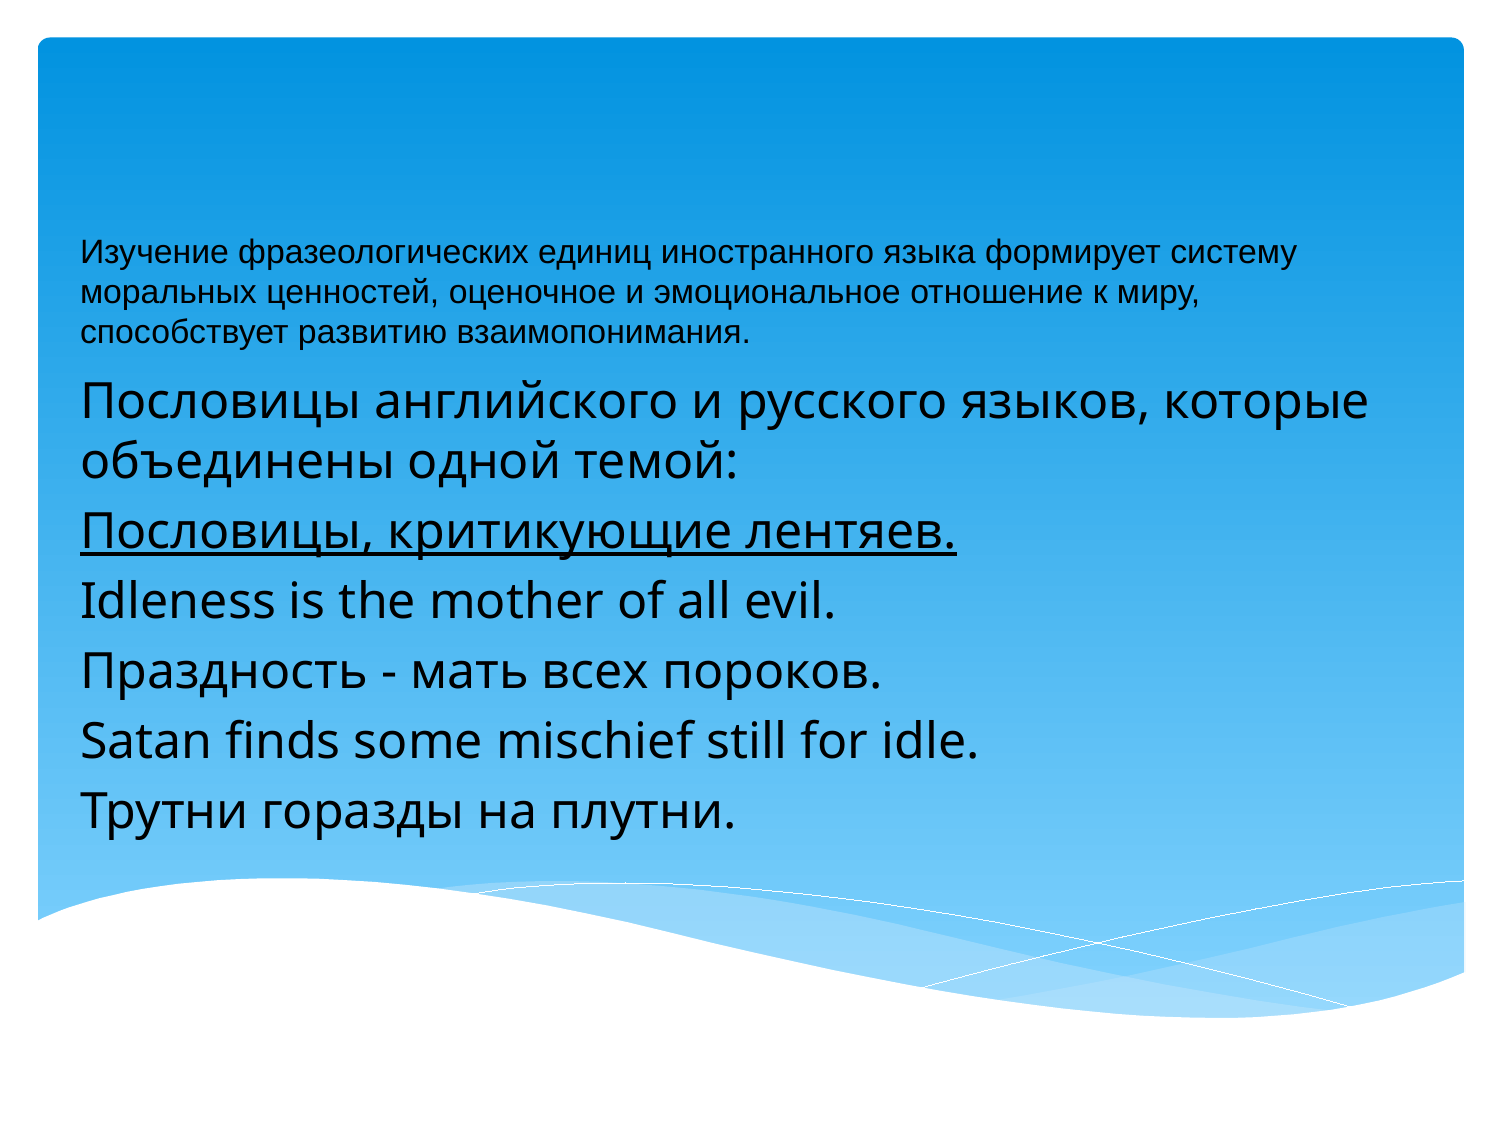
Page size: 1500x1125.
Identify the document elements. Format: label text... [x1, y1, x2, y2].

subtitle Пословицы английского и русского языков, которые объединены одной темой: Пословицы, критикующие лентяев. Idleness is the mother of all evil. Праздность - мать всех пороков. Satan finds some mischief still for idle. Трутни горазды на плутни. [64, 290, 1428, 1093]
title Изучение фразеологических единиц иностранного языка формирует систему моральных ценностей, оценочное и эмоциональное отношение к миру, способствует развитию взаимопонимания. [64, 137, 1428, 290]
